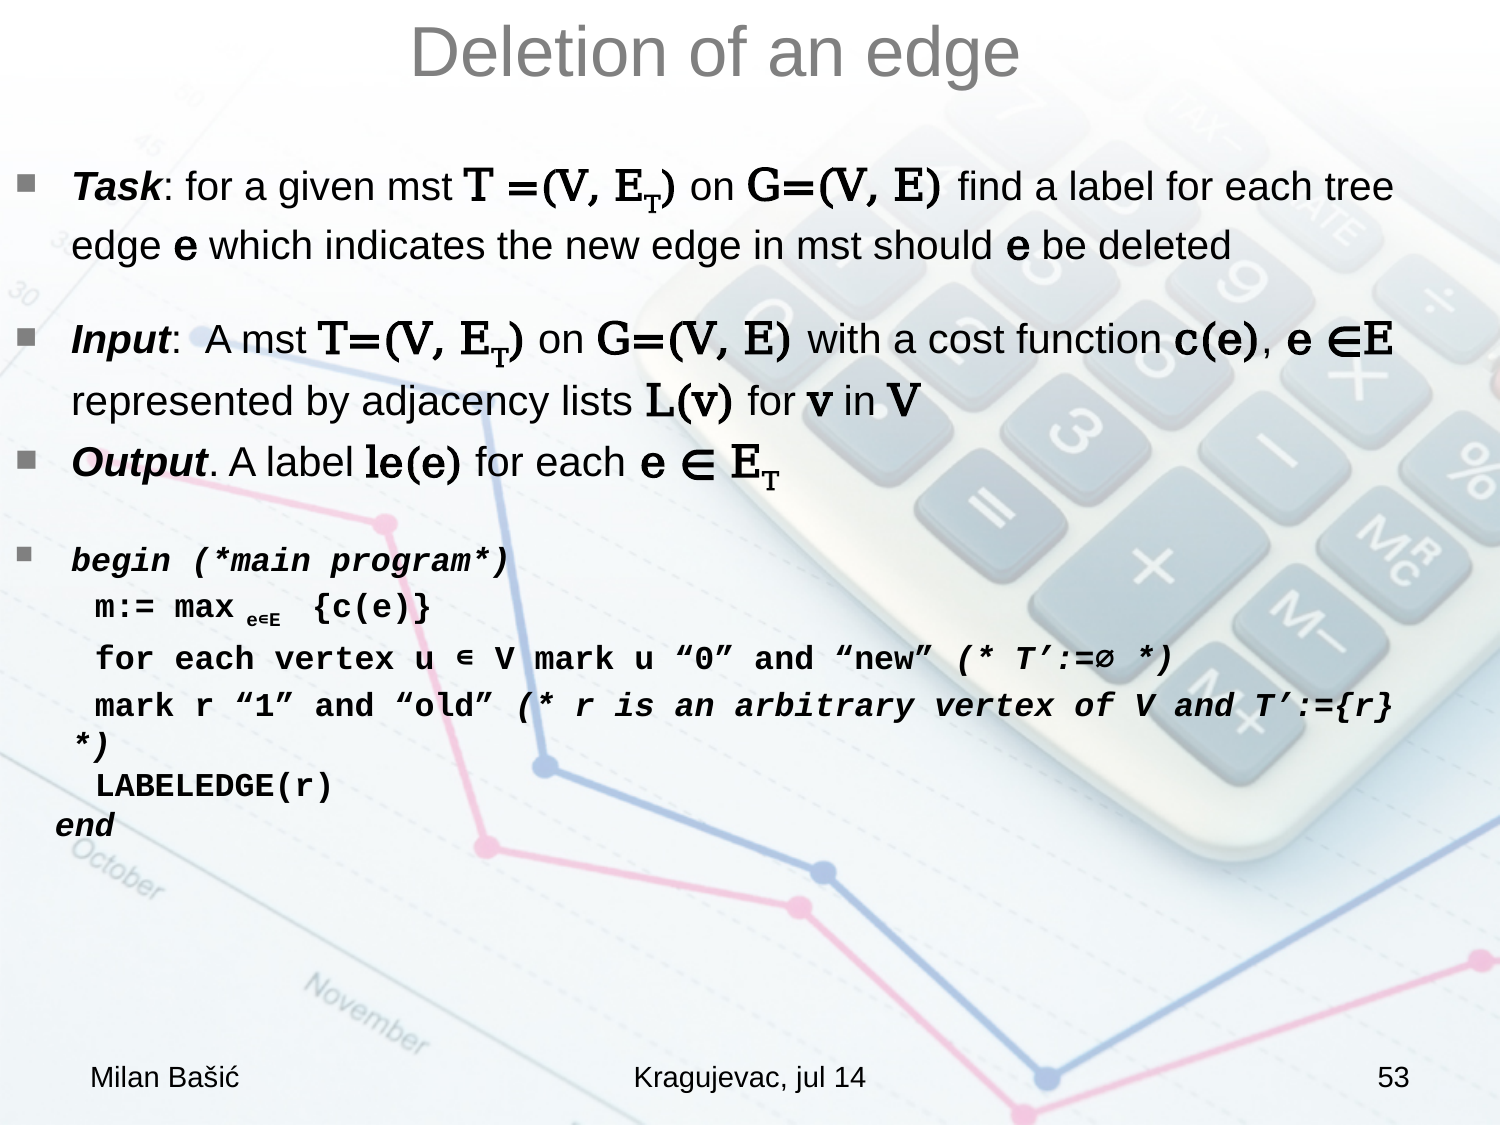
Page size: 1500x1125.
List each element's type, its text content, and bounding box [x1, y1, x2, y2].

title Deletion of an edge [41, 7, 1392, 91]
footer Kragujevac, jul 14 [454, 1051, 1046, 1103]
slide_number 53 [1074, 1051, 1426, 1103]
slide_number Milan Bašić [74, 1051, 426, 1103]
text_box Input: A mst T=(V, ET) on G=(V, E) with a cost function c(e), e ∊E represented by adjacency lists L(v) for v in V Output. A label le(e) for each e ∊ ET [0, 302, 1447, 433]
picture [0, 0, 1500, 1125]
text_box Task: for a given mst T =(V, ET) on G=(V, E) find a label for each tree edge e which indicates the new edge in mst should e be deleted begin (*main program*) m:= max e∊E {c(e)} for each vertex u ∊ V mark u “0” and “new” (* T’:=⌀ *) mark r “1” and “old” (* r is an arbitrary vertex of V and T’:={r} *) LABELEDGE(r) end [0, 148, 1447, 279]
